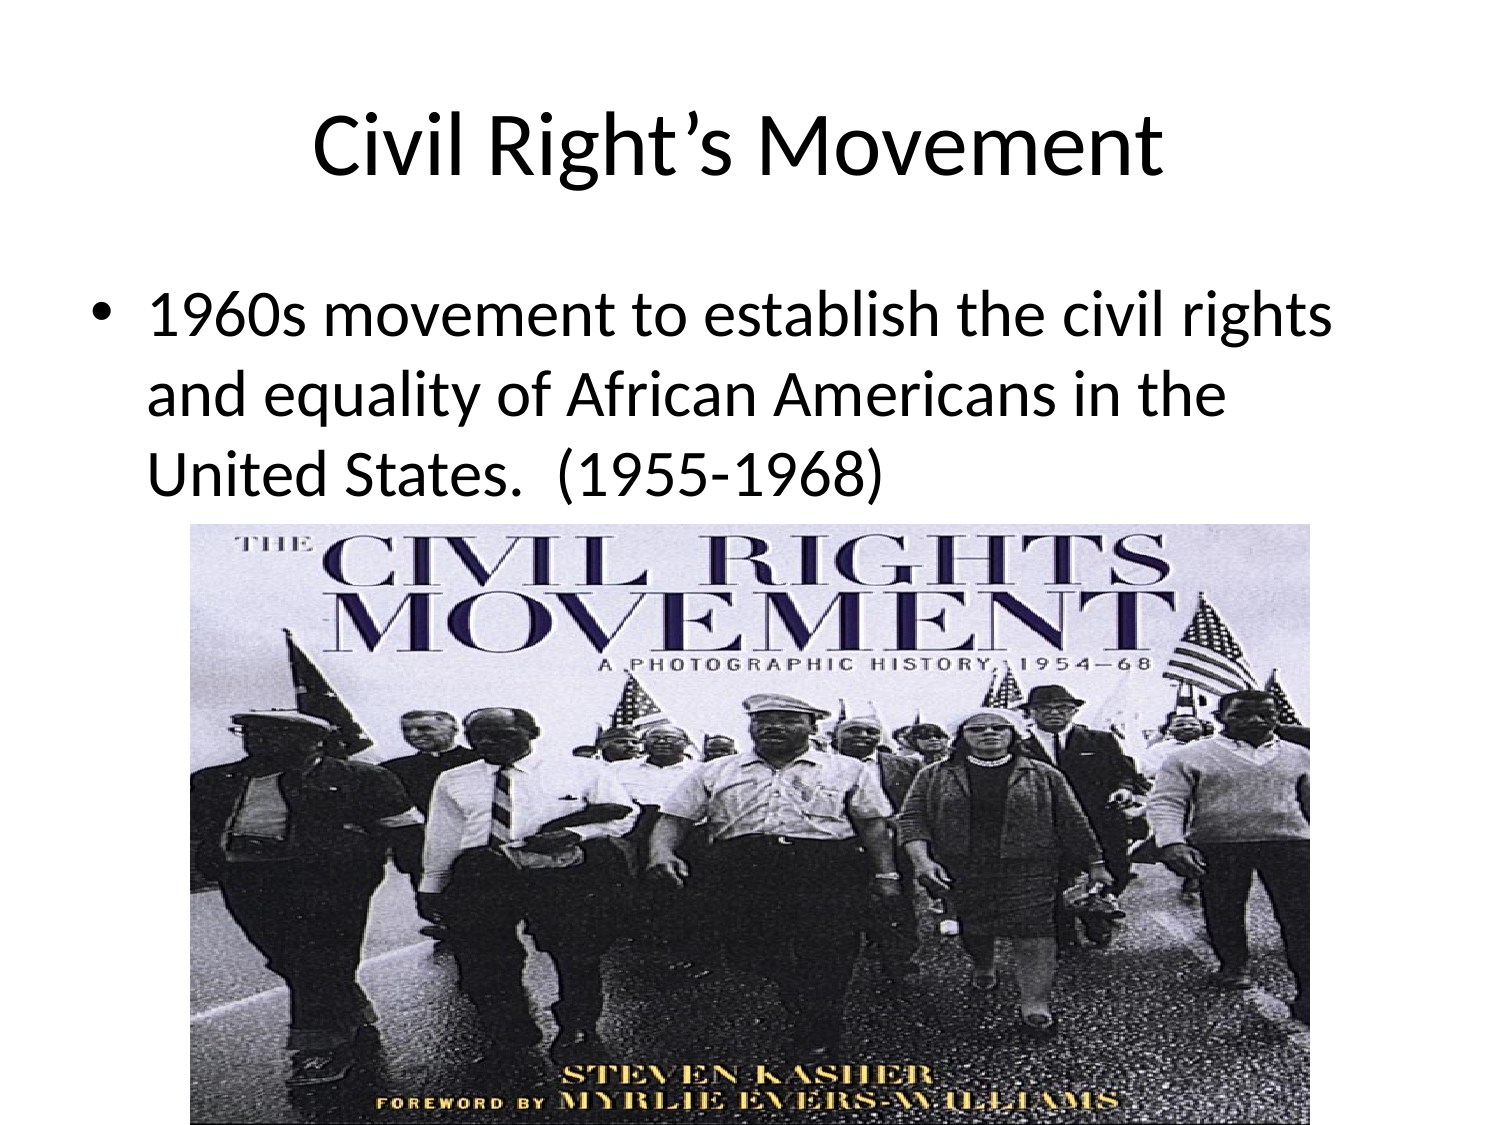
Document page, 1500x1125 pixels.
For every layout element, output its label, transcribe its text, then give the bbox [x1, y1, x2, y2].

picture [190, 524, 1310, 1125]
list 1960s movement to establish the civil rights and equality of African Americans in the United States. (1955-1968) [74, 262, 1426, 1006]
title Civil Right’s Movement [74, 44, 1426, 233]
